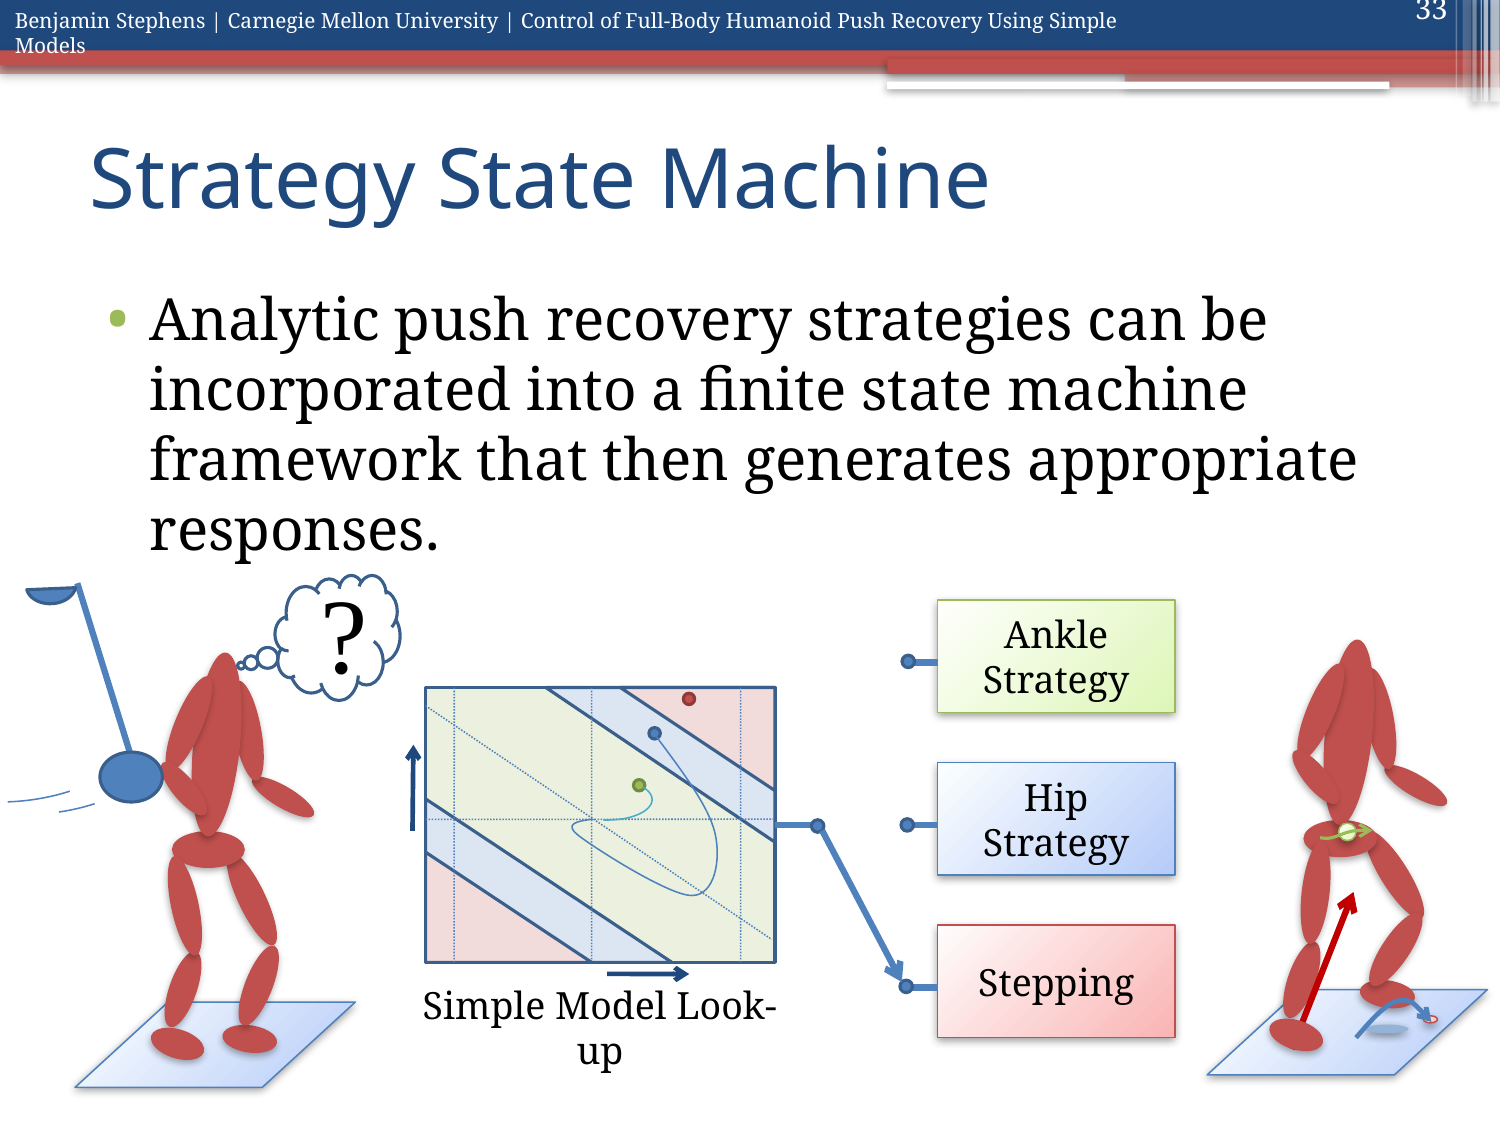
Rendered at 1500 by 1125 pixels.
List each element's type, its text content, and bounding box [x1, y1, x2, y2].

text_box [412, 687, 776, 975]
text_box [1206, 638, 1488, 1076]
title Strategy State Machine [75, 87, 1425, 263]
text_box [810, 818, 826, 834]
text_box Stepping [937, 924, 1176, 1038]
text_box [785, 866, 939, 947]
text_box [899, 817, 915, 833]
text_box Ankle Strategy [937, 599, 1176, 713]
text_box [274, 574, 401, 701]
text_box [898, 978, 914, 995]
slide_number 33 [1374, 0, 1463, 38]
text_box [0, 501, 356, 1088]
text_box Simple Model Look-up [387, 974, 813, 1080]
list Analytic push recovery strategies can be incorporated into a finite state machine framework that then generates appropriate responses. [75, 275, 1425, 1079]
text_box [900, 653, 917, 670]
text_box Hip Strategy [937, 762, 1176, 876]
